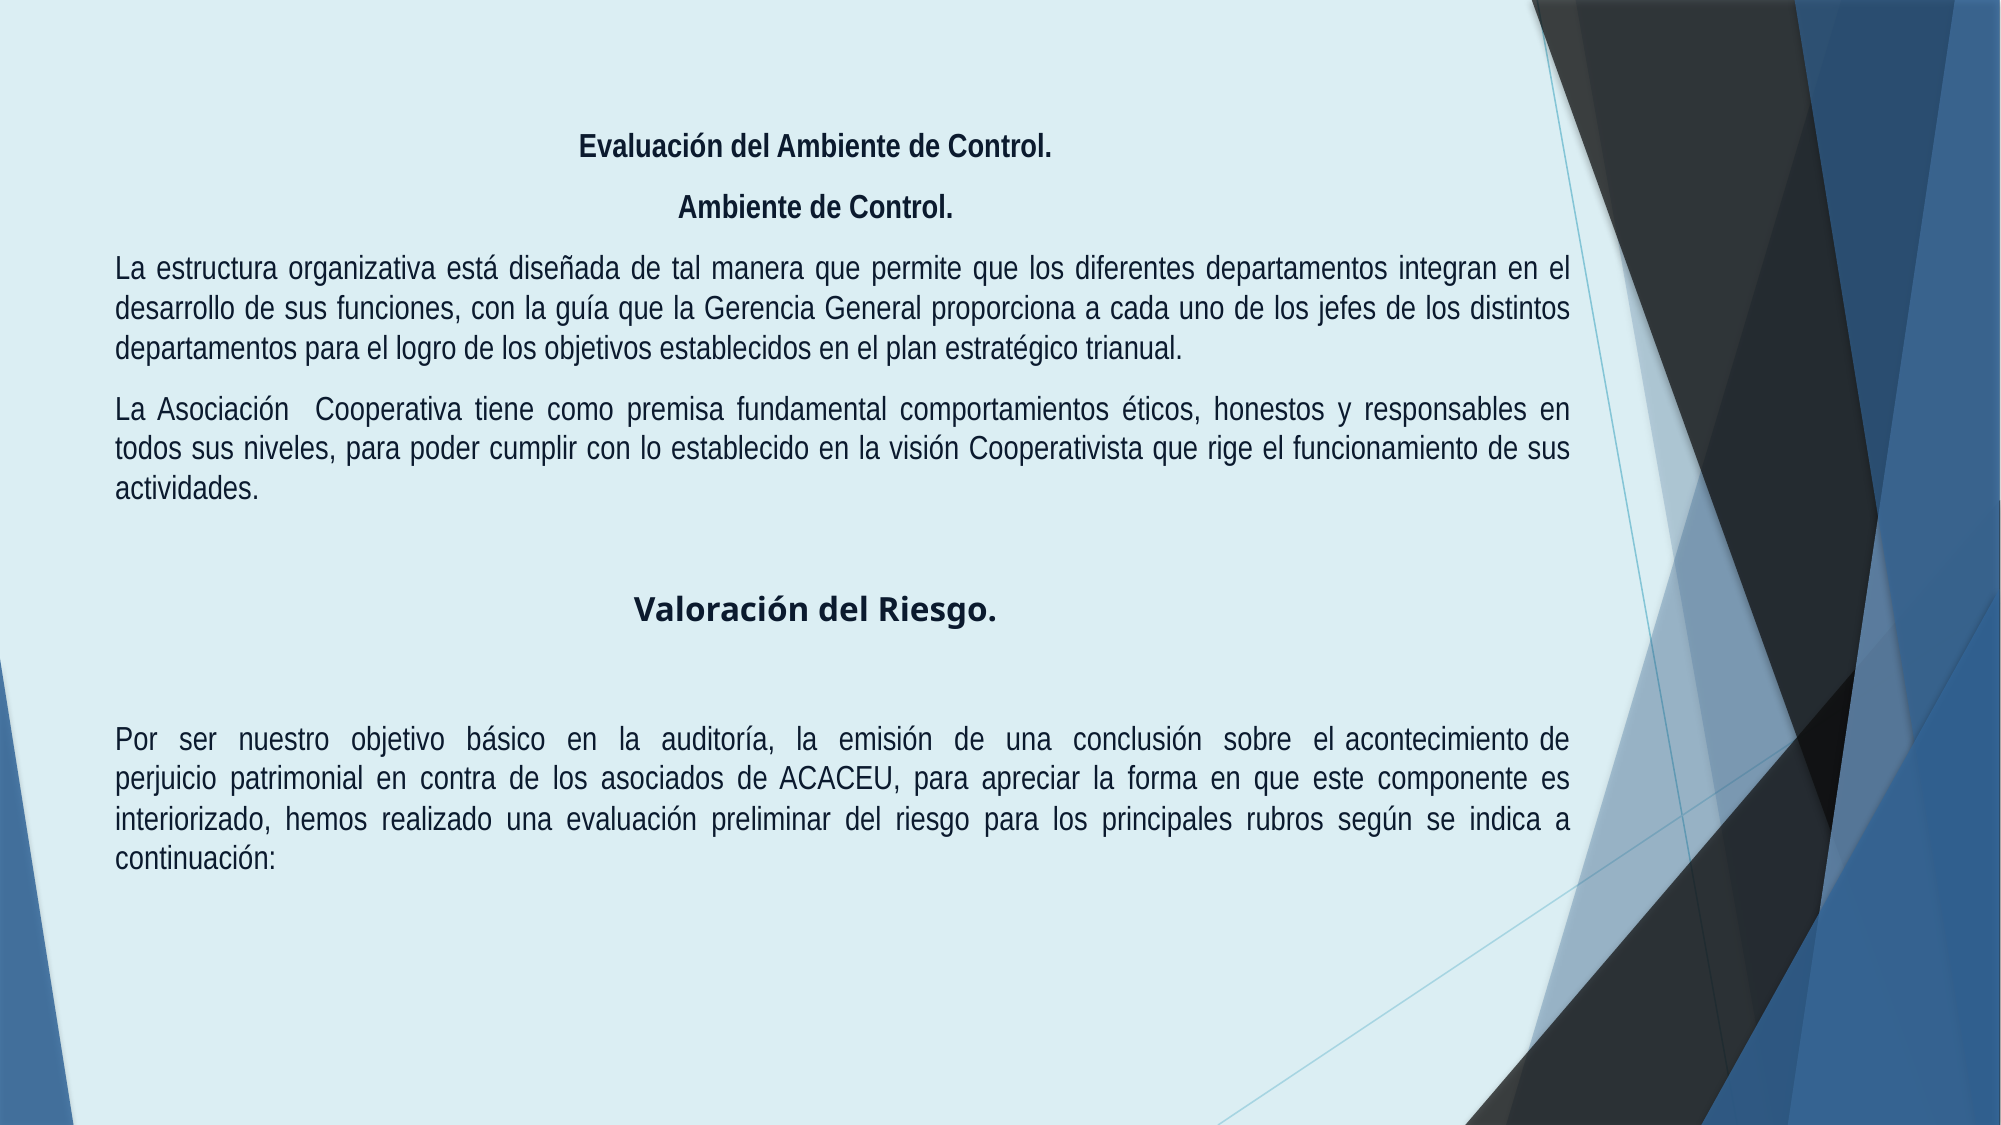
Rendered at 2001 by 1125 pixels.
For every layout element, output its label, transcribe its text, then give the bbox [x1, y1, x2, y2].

list Evaluación del Ambiente de Control. Ambiente de Control. La estructura organizativa está diseñada de tal manera que permite que los diferentes departamentos integran en el desarrollo de sus funciones, con la guía que la Gerencia General proporciona a cada uno de los jefes de los distintos departamentos para el logro de los objetivos establecidos en el plan estratégico trianual. La Asociación Cooperativa tiene como premisa fundamental comportamientos éticos, honestos y responsables en todos sus niveles, para poder cumplir con lo establecido en la visión Cooperativista que rige el funcionamiento de sus actividades. Valoración del Riesgo. Por ser nuestro objetivo básico en la auditoría, la emisión de una conclusión sobre el acontecimiento de perjuicio patrimonial en contra de los asociados de ACACEU, para apreciar la forma en que este componente es interiorizado, hemos realizado una evaluación preliminar del riesgo para los principales rubros según se indica a continuación: [43, 56, 1588, 1069]
